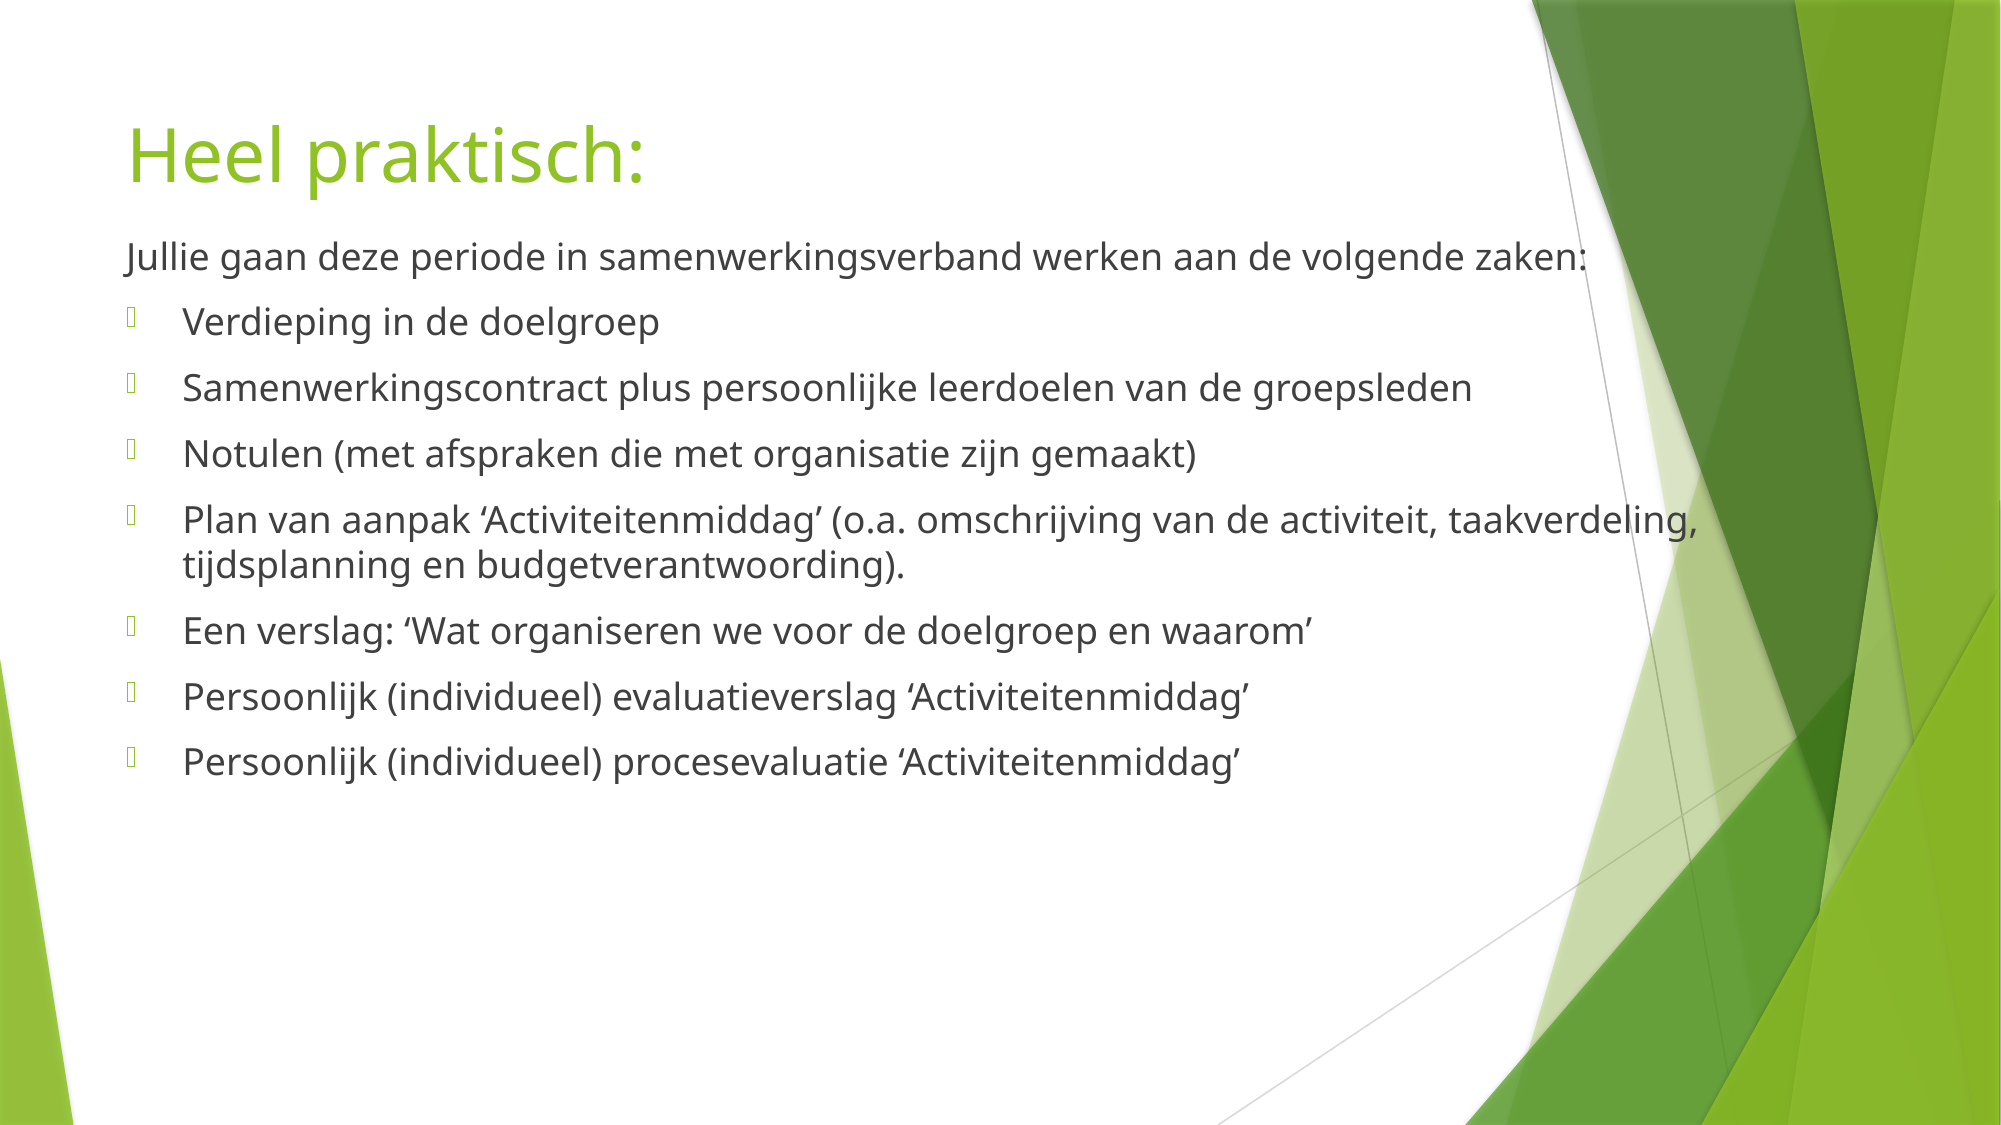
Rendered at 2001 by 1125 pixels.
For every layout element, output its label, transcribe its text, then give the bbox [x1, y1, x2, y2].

list Jullie gaan deze periode in samenwerkingsverband werken aan de volgende zaken: Verdieping in de doelgroep Samenwerkingscontract plus persoonlijke leerdoelen van de groepsleden Notulen (met afspraken die met organisatie zijn gemaakt) Plan van aanpak ‘Activiteitenmiddag’ (o.a. omschrijving van de activiteit, taakverdeling, tijdsplanning en budgetverantwoording). Een verslag: ‘Wat organiseren we voor de doelgroep en waarom’ Persoonlijk (individueel) evaluatieverslag ‘Activiteitenmiddag’ Persoonlijk (individueel) procesevaluatie ‘Activiteitenmiddag’ [111, 224, 1777, 862]
title Heel praktisch: [111, 99, 1522, 224]
